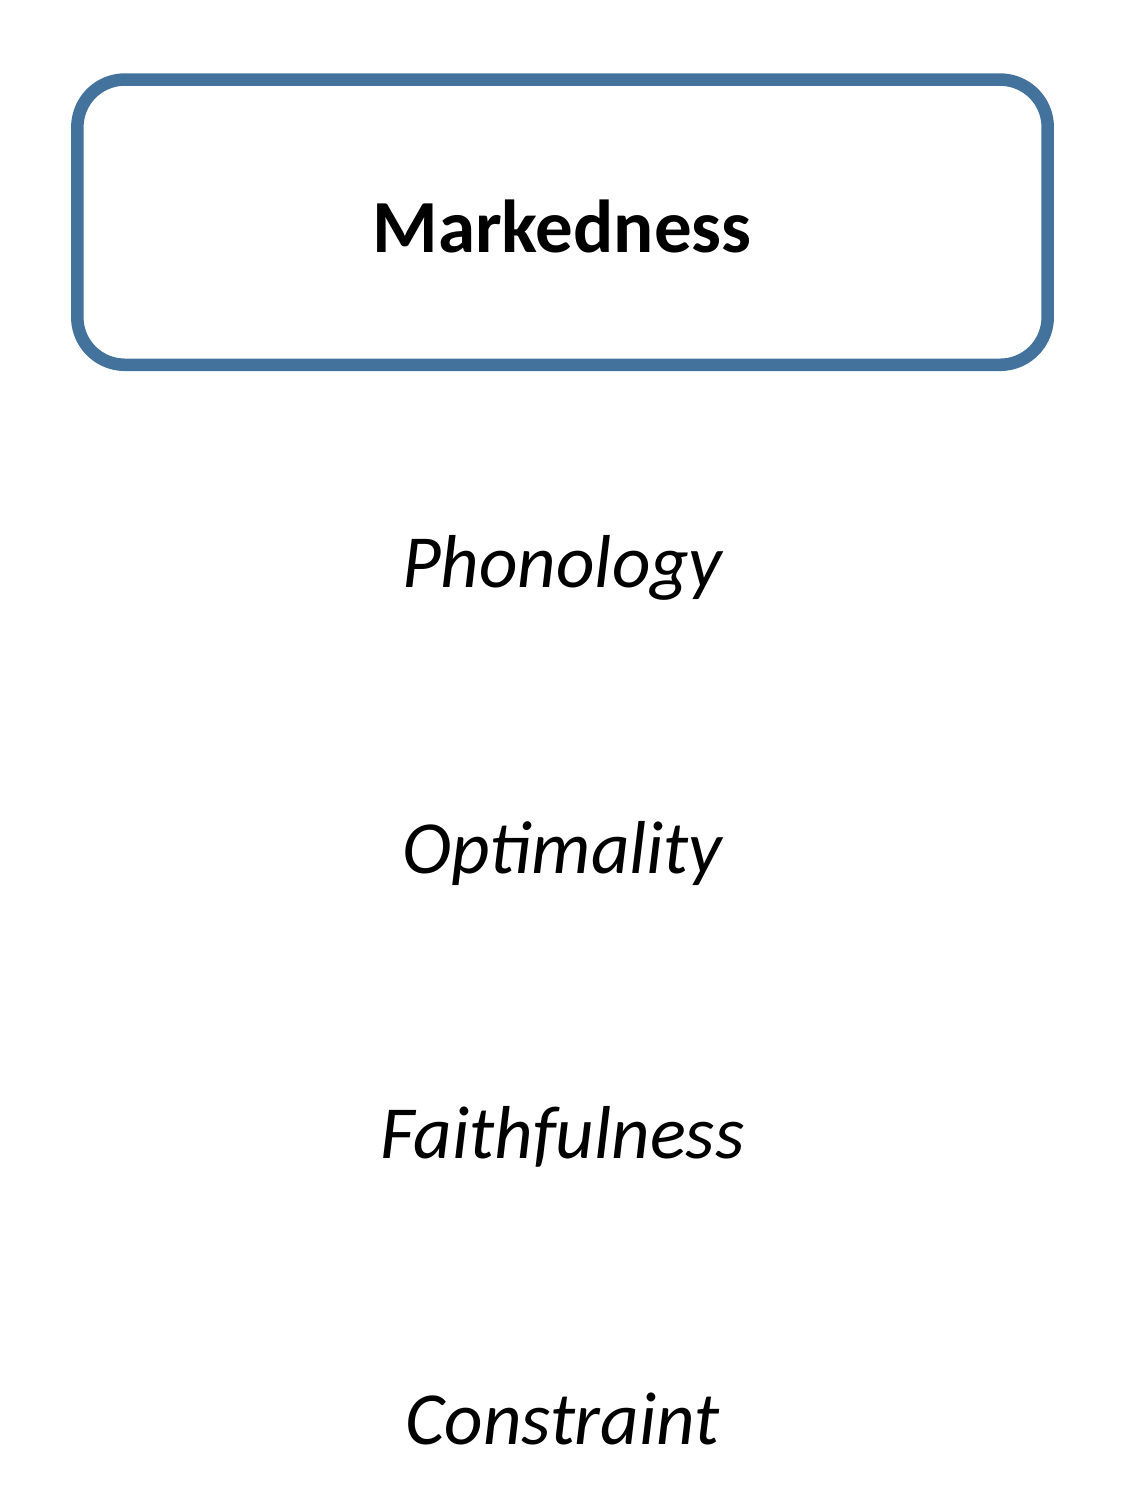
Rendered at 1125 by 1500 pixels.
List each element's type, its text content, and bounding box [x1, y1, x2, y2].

text_box Markedness [76, 78, 1049, 366]
list Phonology Optimality Faithfulness Constraint [77, 399, 1048, 1352]
